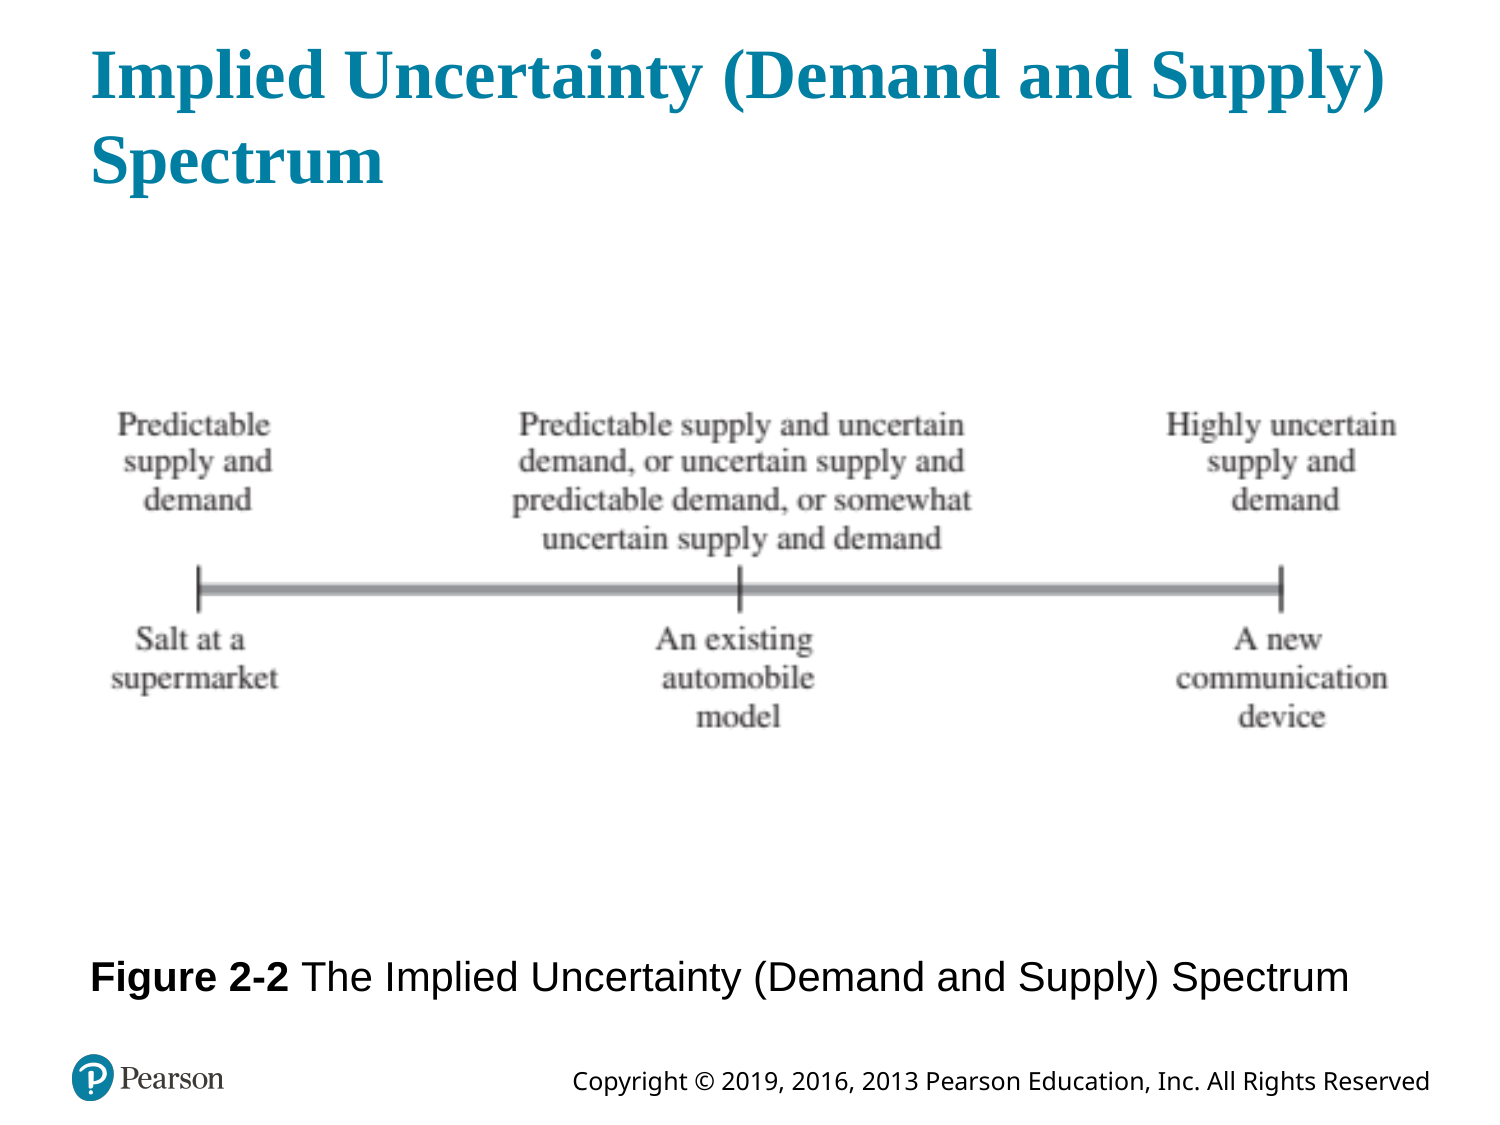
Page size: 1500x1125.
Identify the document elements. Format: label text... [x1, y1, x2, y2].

title Implied Uncertainty (Demand and Supply) Spectrum [75, 0, 1425, 213]
list Figure 2-2 The Implied Uncertainty (Demand and Supply) Spectrum [75, 938, 1425, 1016]
picture [72, 1054, 88, 1070]
picture [80, 1063, 106, 1088]
picture [98, 1054, 224, 1101]
picture [72, 1087, 83, 1101]
picture [98, 400, 1402, 741]
